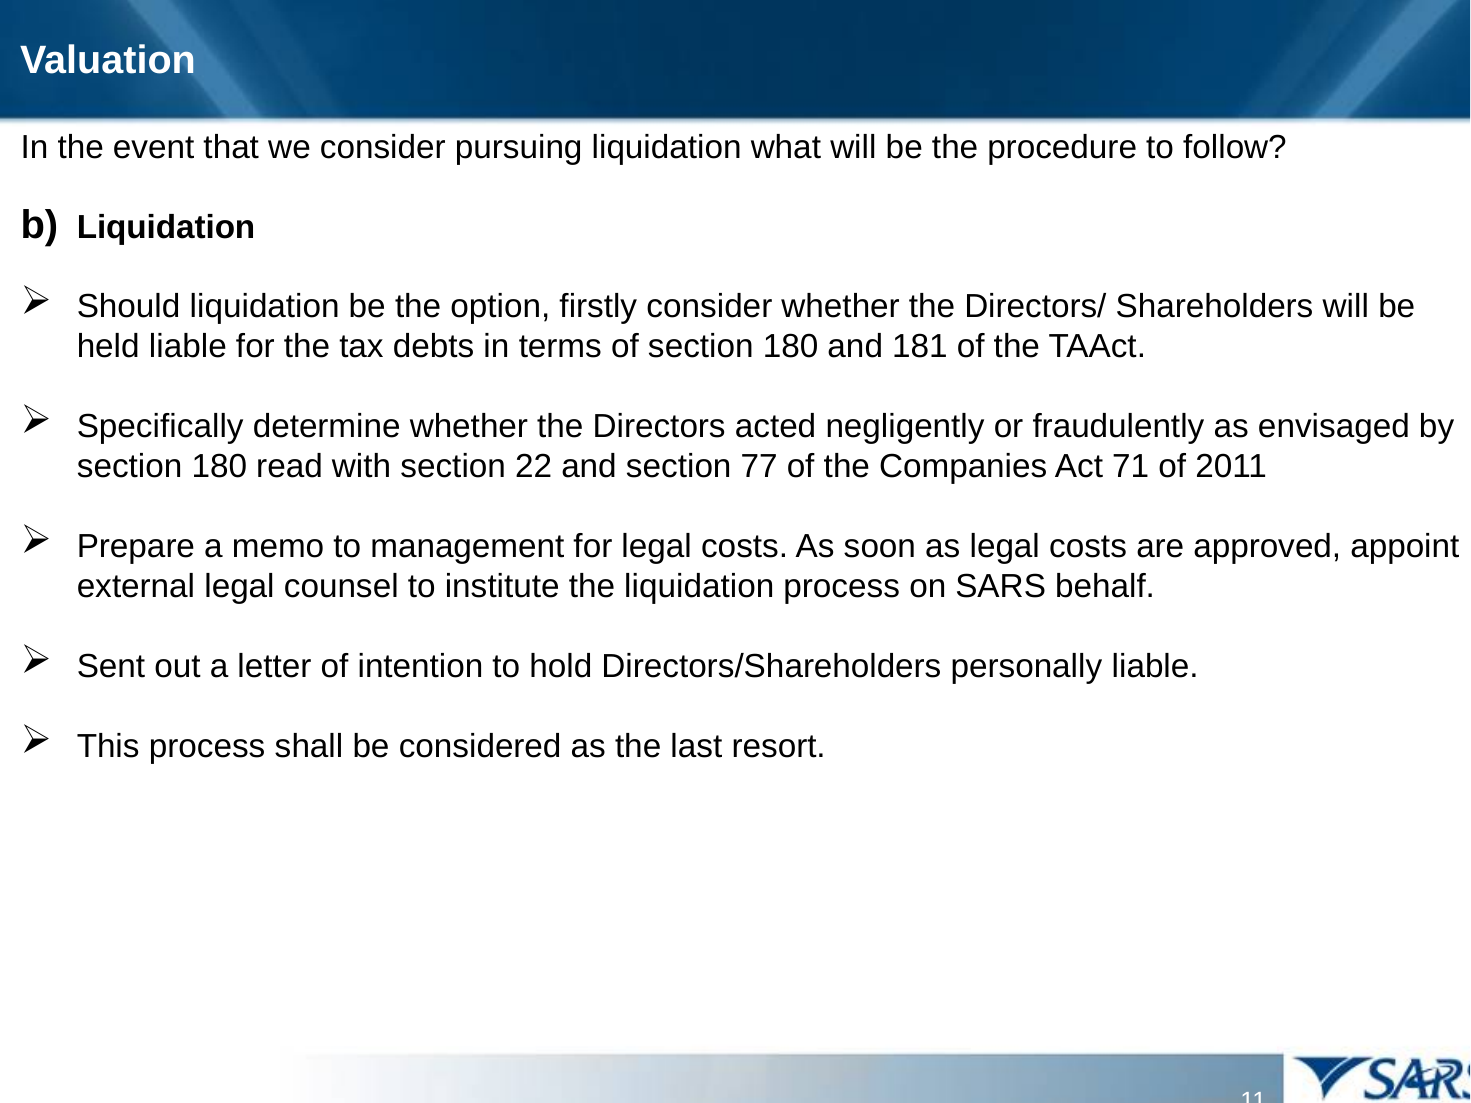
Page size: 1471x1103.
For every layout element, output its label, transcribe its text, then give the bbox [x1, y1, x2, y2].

picture [0, 0, 1471, 1103]
list In the event that we consider pursuing liquidation what will be the procedure to follow? Liquidation Should liquidation be the option, firstly consider whether the Directors/ Shareholders will be held liable for the tax debts in terms of section 180 and 181 of the TAAct. Specifically determine whether the Directors acted negligently or fraudulently as envisaged by section 180 read with section 22 and section 77 of the Companies Act 71 of 2011 Prepare a memo to management for legal costs. As soon as legal costs are approved, appoint external legal counsel to institute the liquidation process on SARS behalf. Sent out a letter of intention to hold Directors/Shareholders personally liable. This process shall be considered as the last resort. [20, 124, 1464, 812]
title Valuation [19, 33, 1463, 82]
slide_number 10 [1124, 1084, 1267, 1103]
